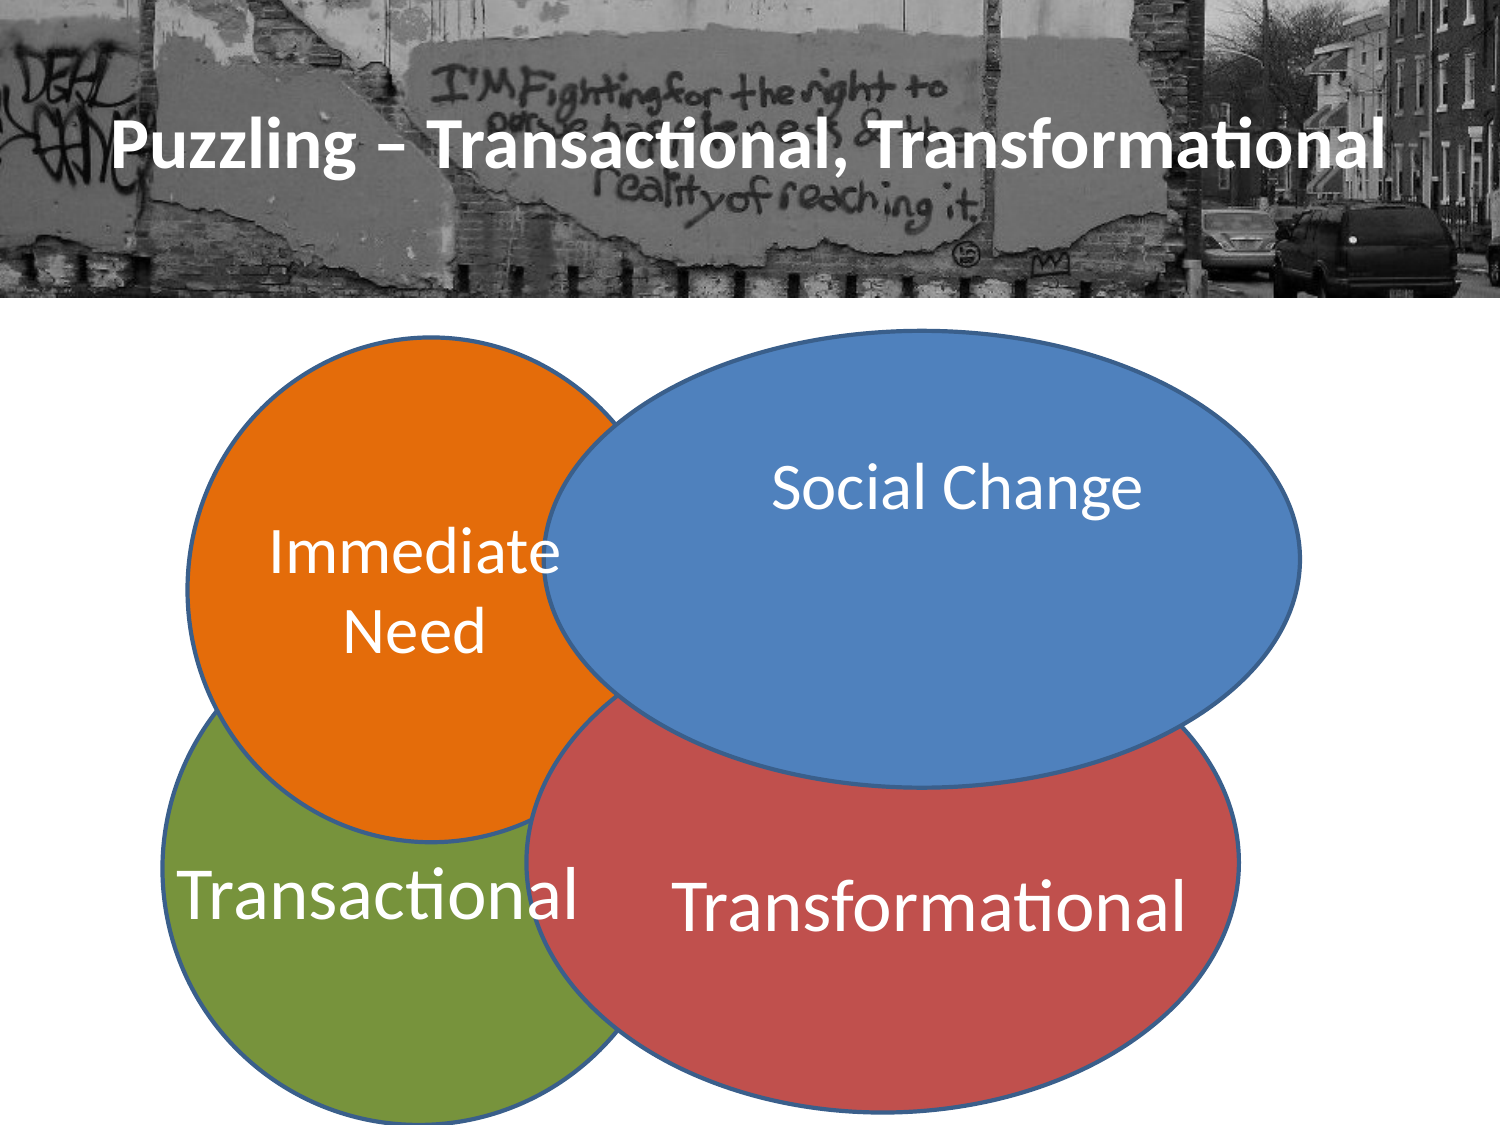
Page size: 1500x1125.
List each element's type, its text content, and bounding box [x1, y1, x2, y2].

text_box [494, 825, 528, 837]
text_box Immediate Need [237, 499, 593, 675]
text_box Transformational [643, 849, 1216, 954]
picture [0, 0, 1500, 299]
text_box Social Change [699, 435, 1216, 531]
text_box [554, 328, 1303, 790]
text_box [171, 943, 618, 1125]
text_box [526, 695, 1242, 1115]
text_box [162, 711, 368, 837]
text_box Transactional [149, 837, 607, 943]
text_box [185, 335, 616, 837]
